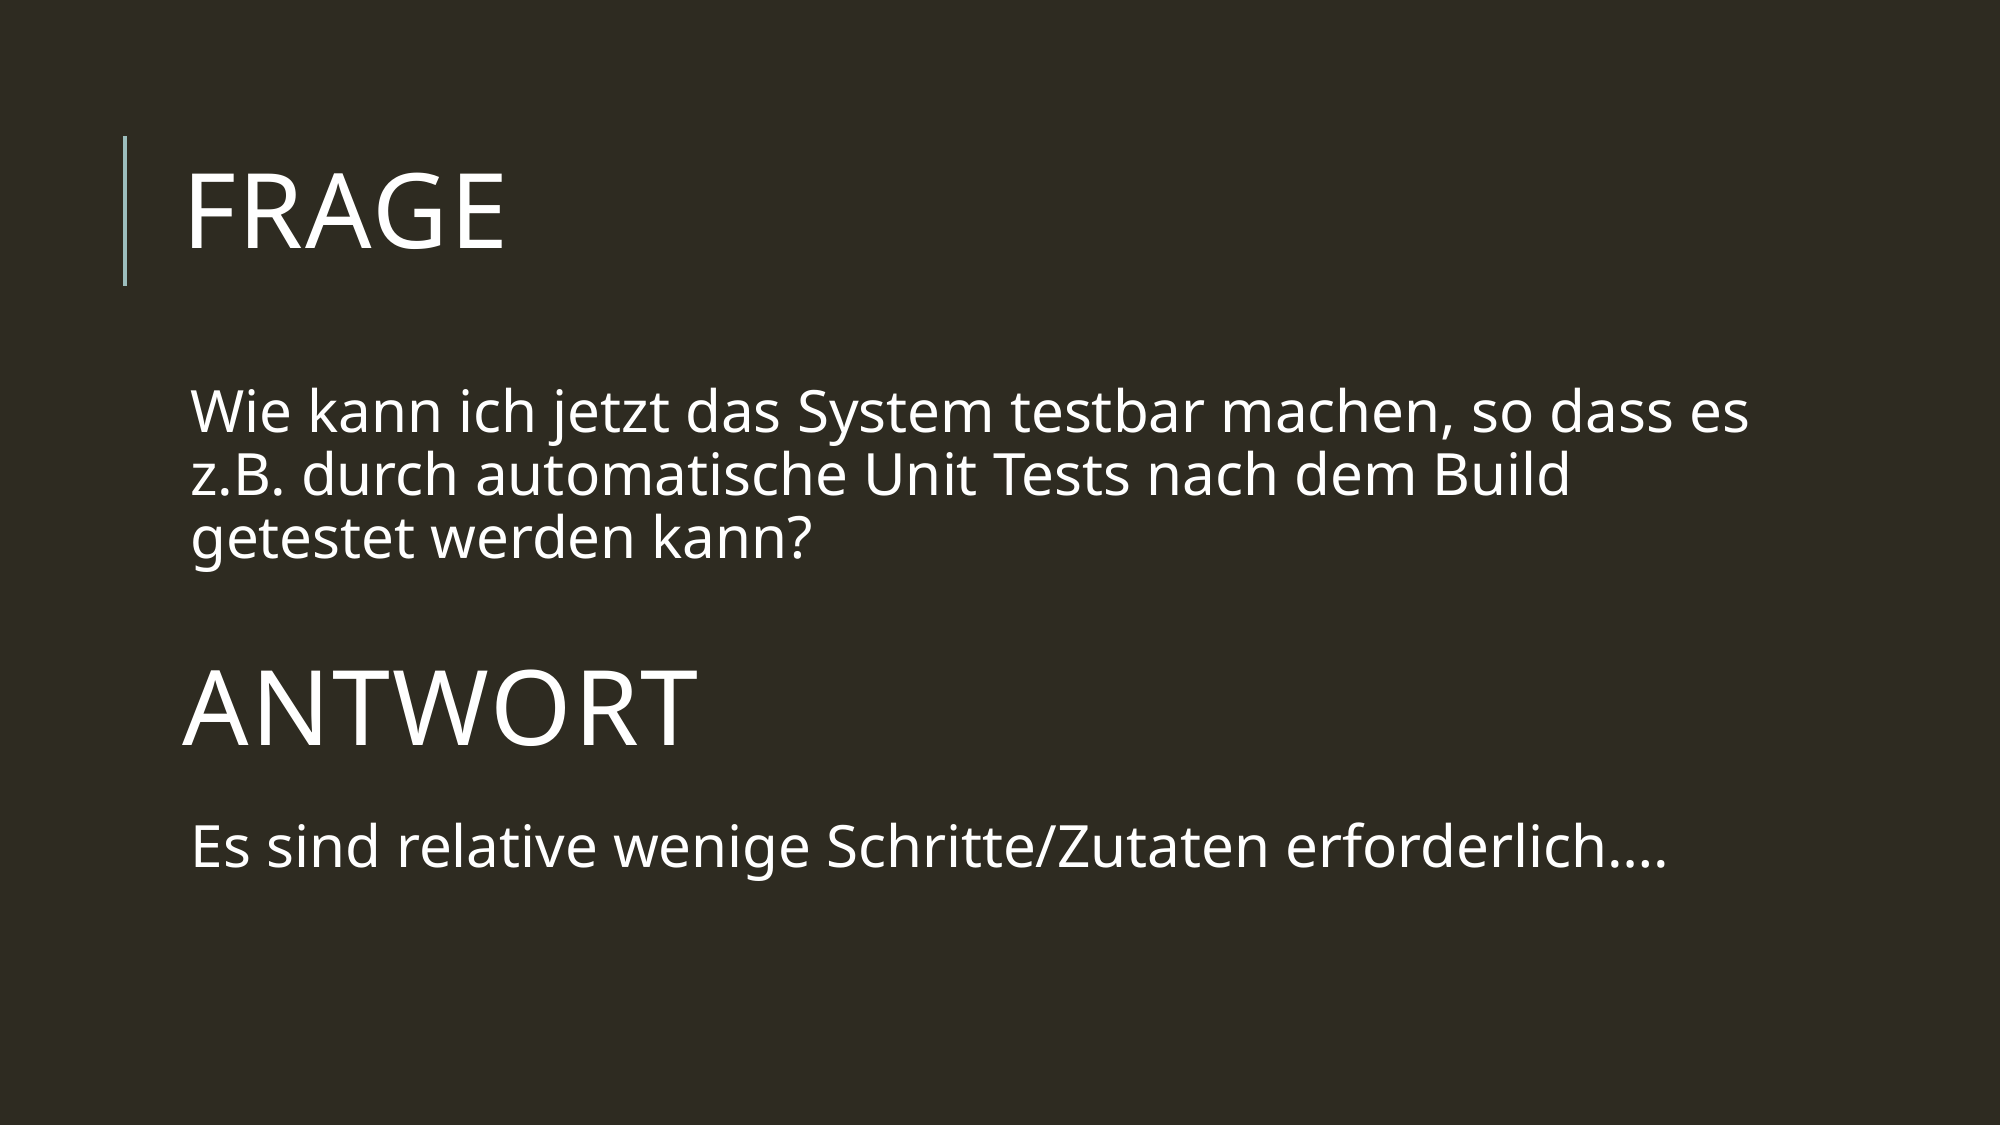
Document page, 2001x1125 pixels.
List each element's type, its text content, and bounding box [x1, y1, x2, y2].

title Frage [168, 96, 1763, 342]
text_box Antwort [167, 592, 1763, 810]
text_box Es sind relative wenige Schritte/Zutaten erforderlich…. [167, 810, 1763, 1028]
list Wie kann ich jetzt das System testbar machen, so dass es z.B. durch automatische Unit Tests nach dem Build getestet werden kann? [168, 375, 1763, 592]
